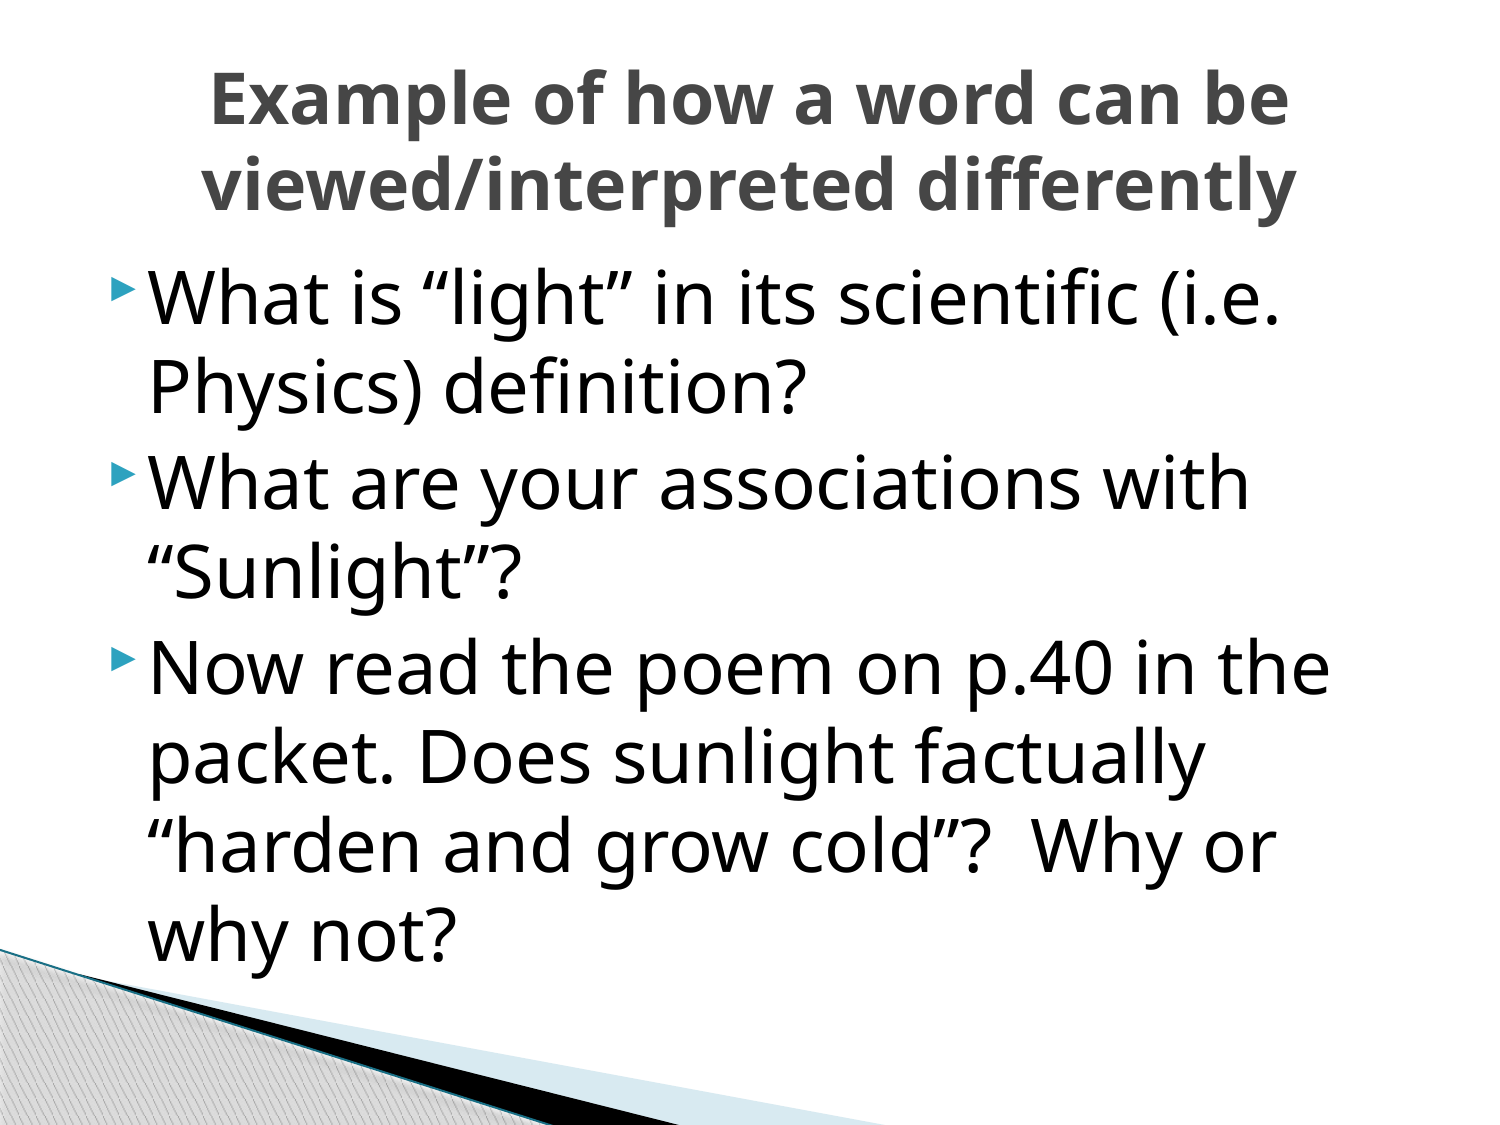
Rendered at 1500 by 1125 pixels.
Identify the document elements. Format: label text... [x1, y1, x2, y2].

list What is “light” in its scientific (i.e. Physics) definition? What are your associations with “Sunlight”? Now read the poem on p.40 in the packet. Does sunlight factually “harden and grow cold”? Why or why not? [75, 243, 1425, 986]
title Example of how a word can be viewed/interpreted differently [75, 45, 1425, 233]
